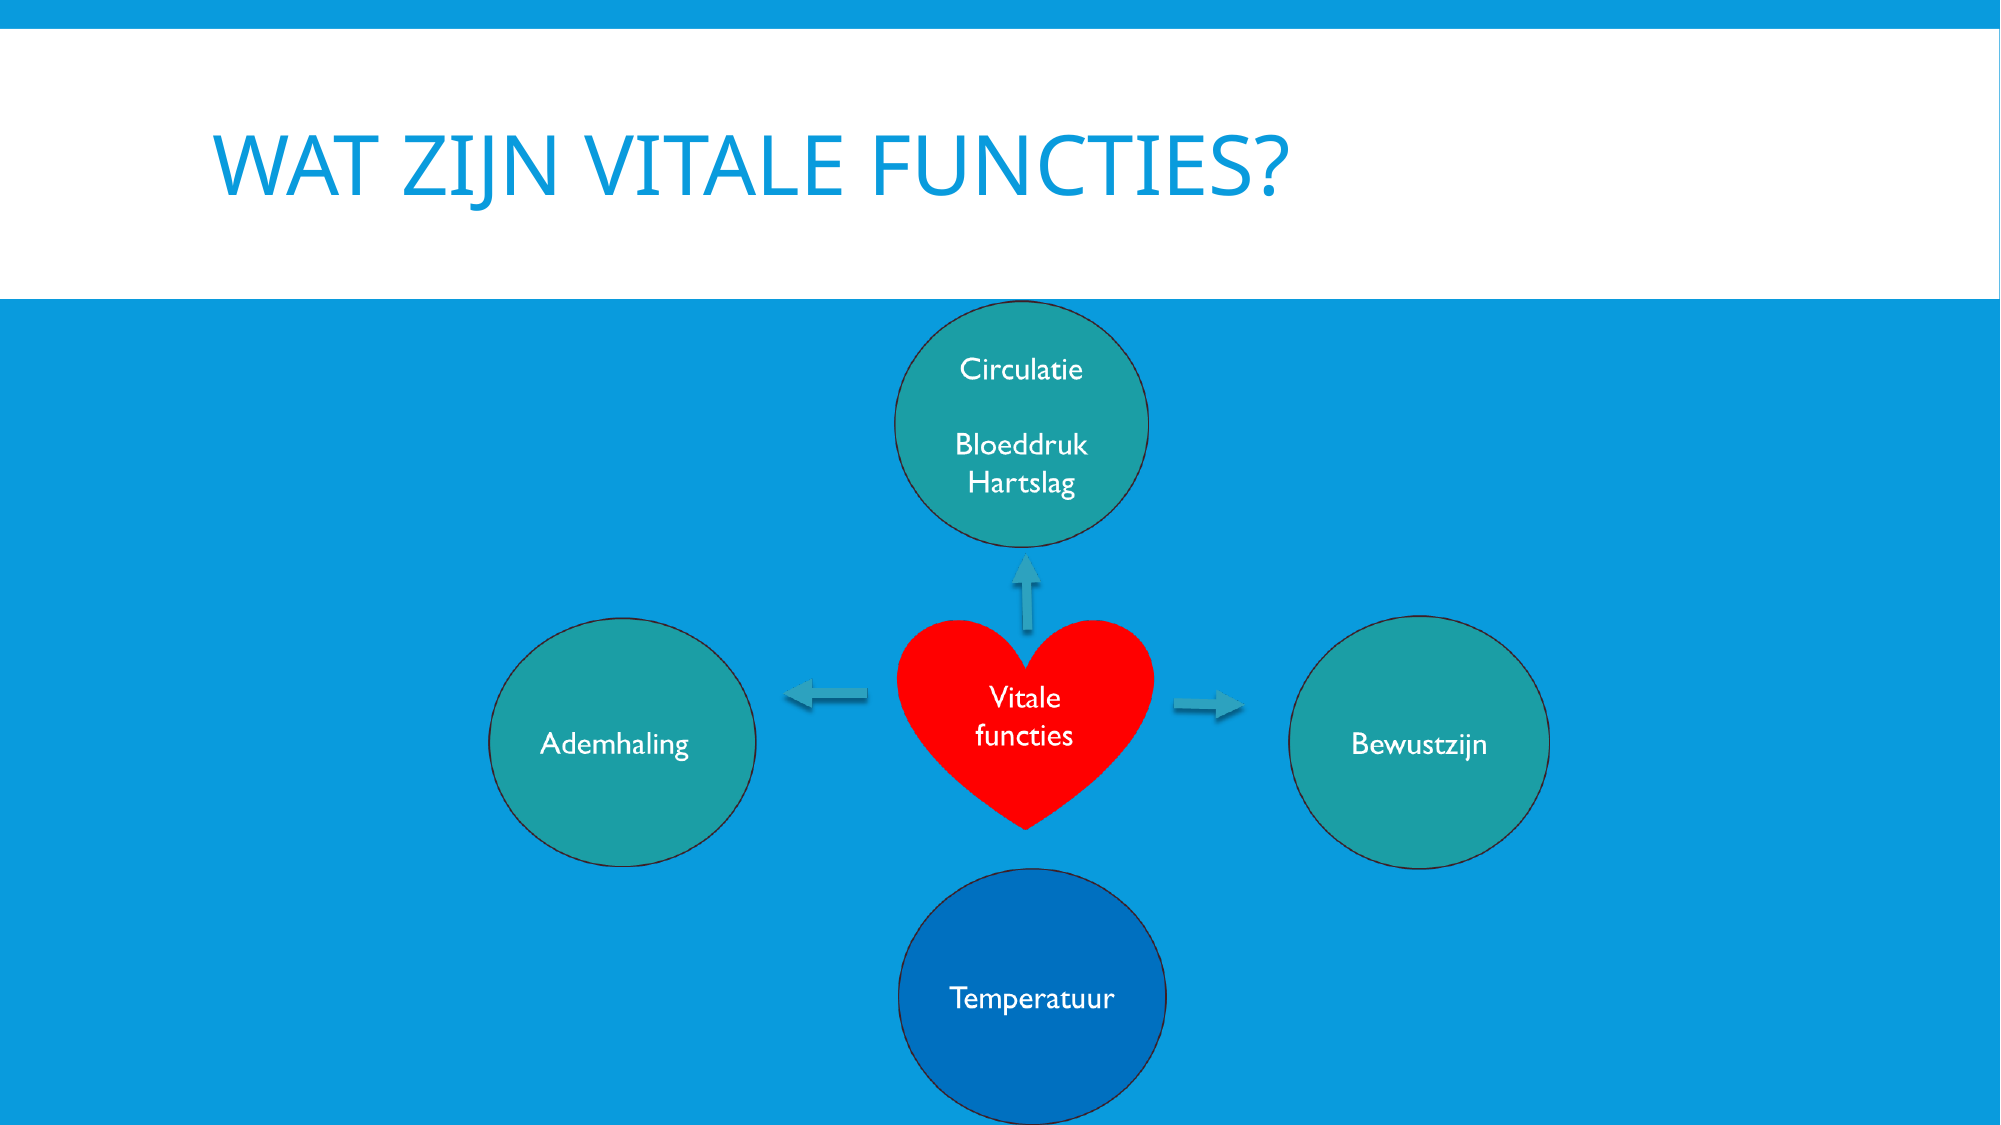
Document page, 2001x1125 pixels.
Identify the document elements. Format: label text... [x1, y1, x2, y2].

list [488, 300, 1550, 1125]
title Wat zijn vitale functies? [197, 46, 1803, 295]
